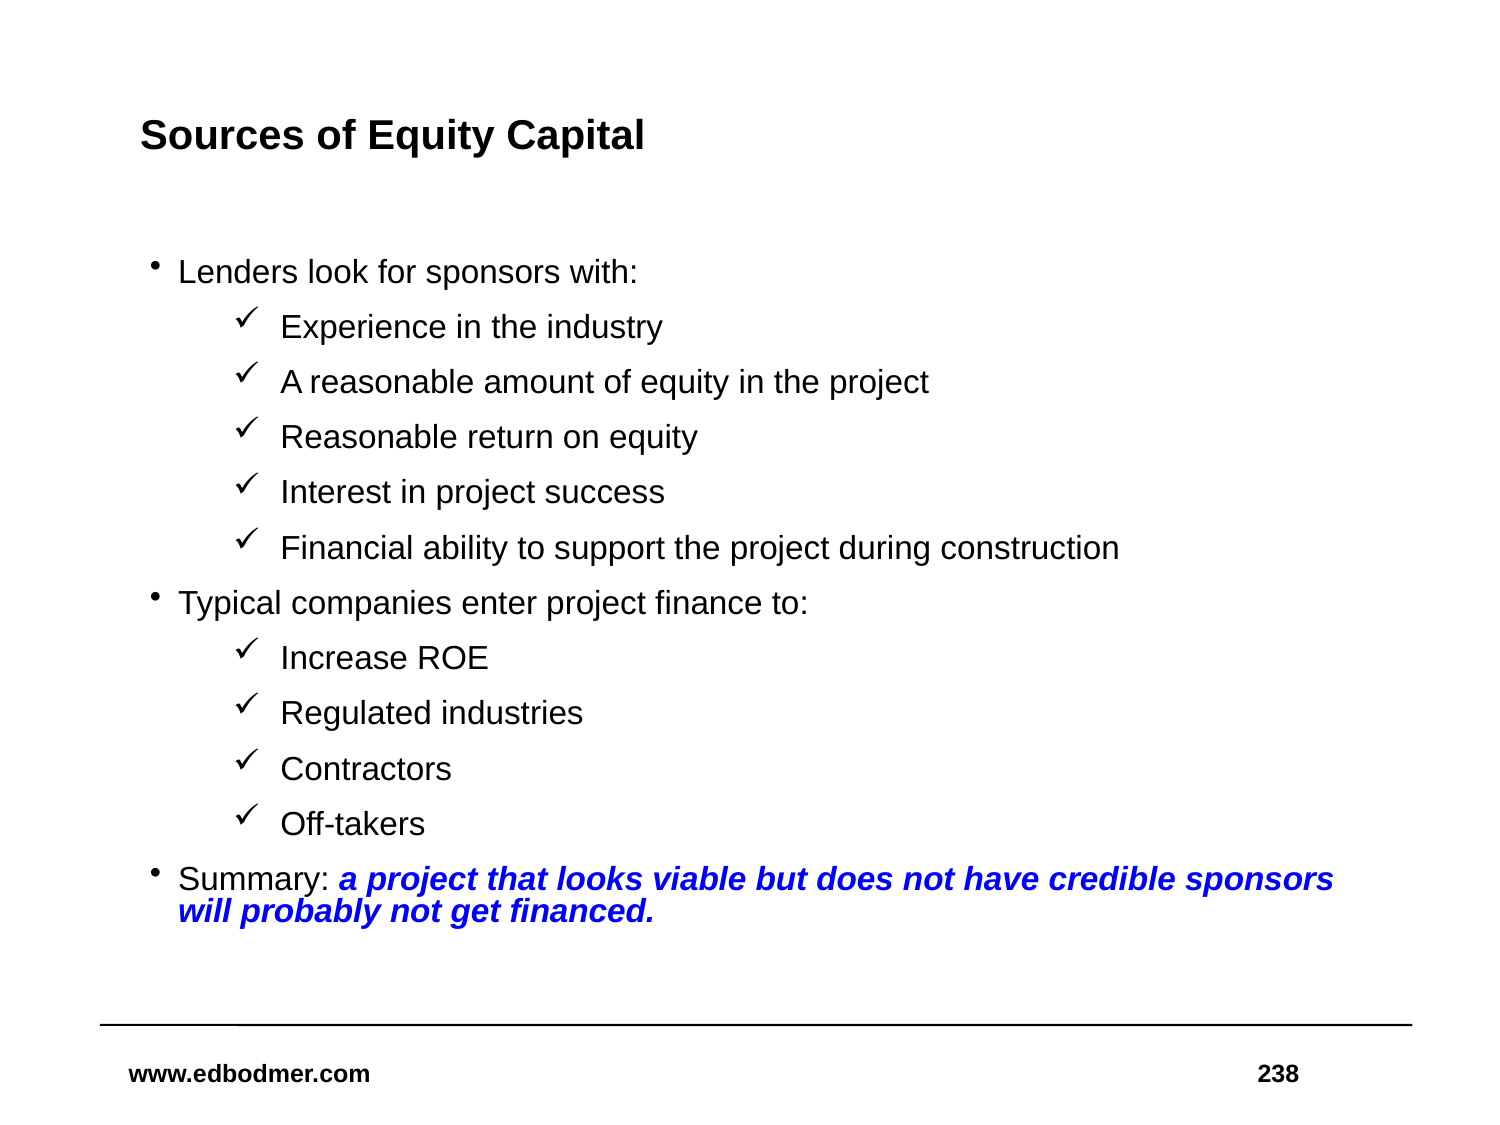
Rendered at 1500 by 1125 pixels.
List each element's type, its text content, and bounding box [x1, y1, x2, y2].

title Sources of Equity Capital [125, 99, 1288, 225]
list Lenders look for sponsors with: Experience in the industry A reasonable amount of equity in the project Reasonable return on equity Interest in project success Financial ability to support the project during construction Typical companies enter project finance to: Increase ROE Regulated industries Contractors Off-takers Summary: a project that looks viable but does not have credible sponsors will probably not get financed. [125, 249, 1375, 1000]
